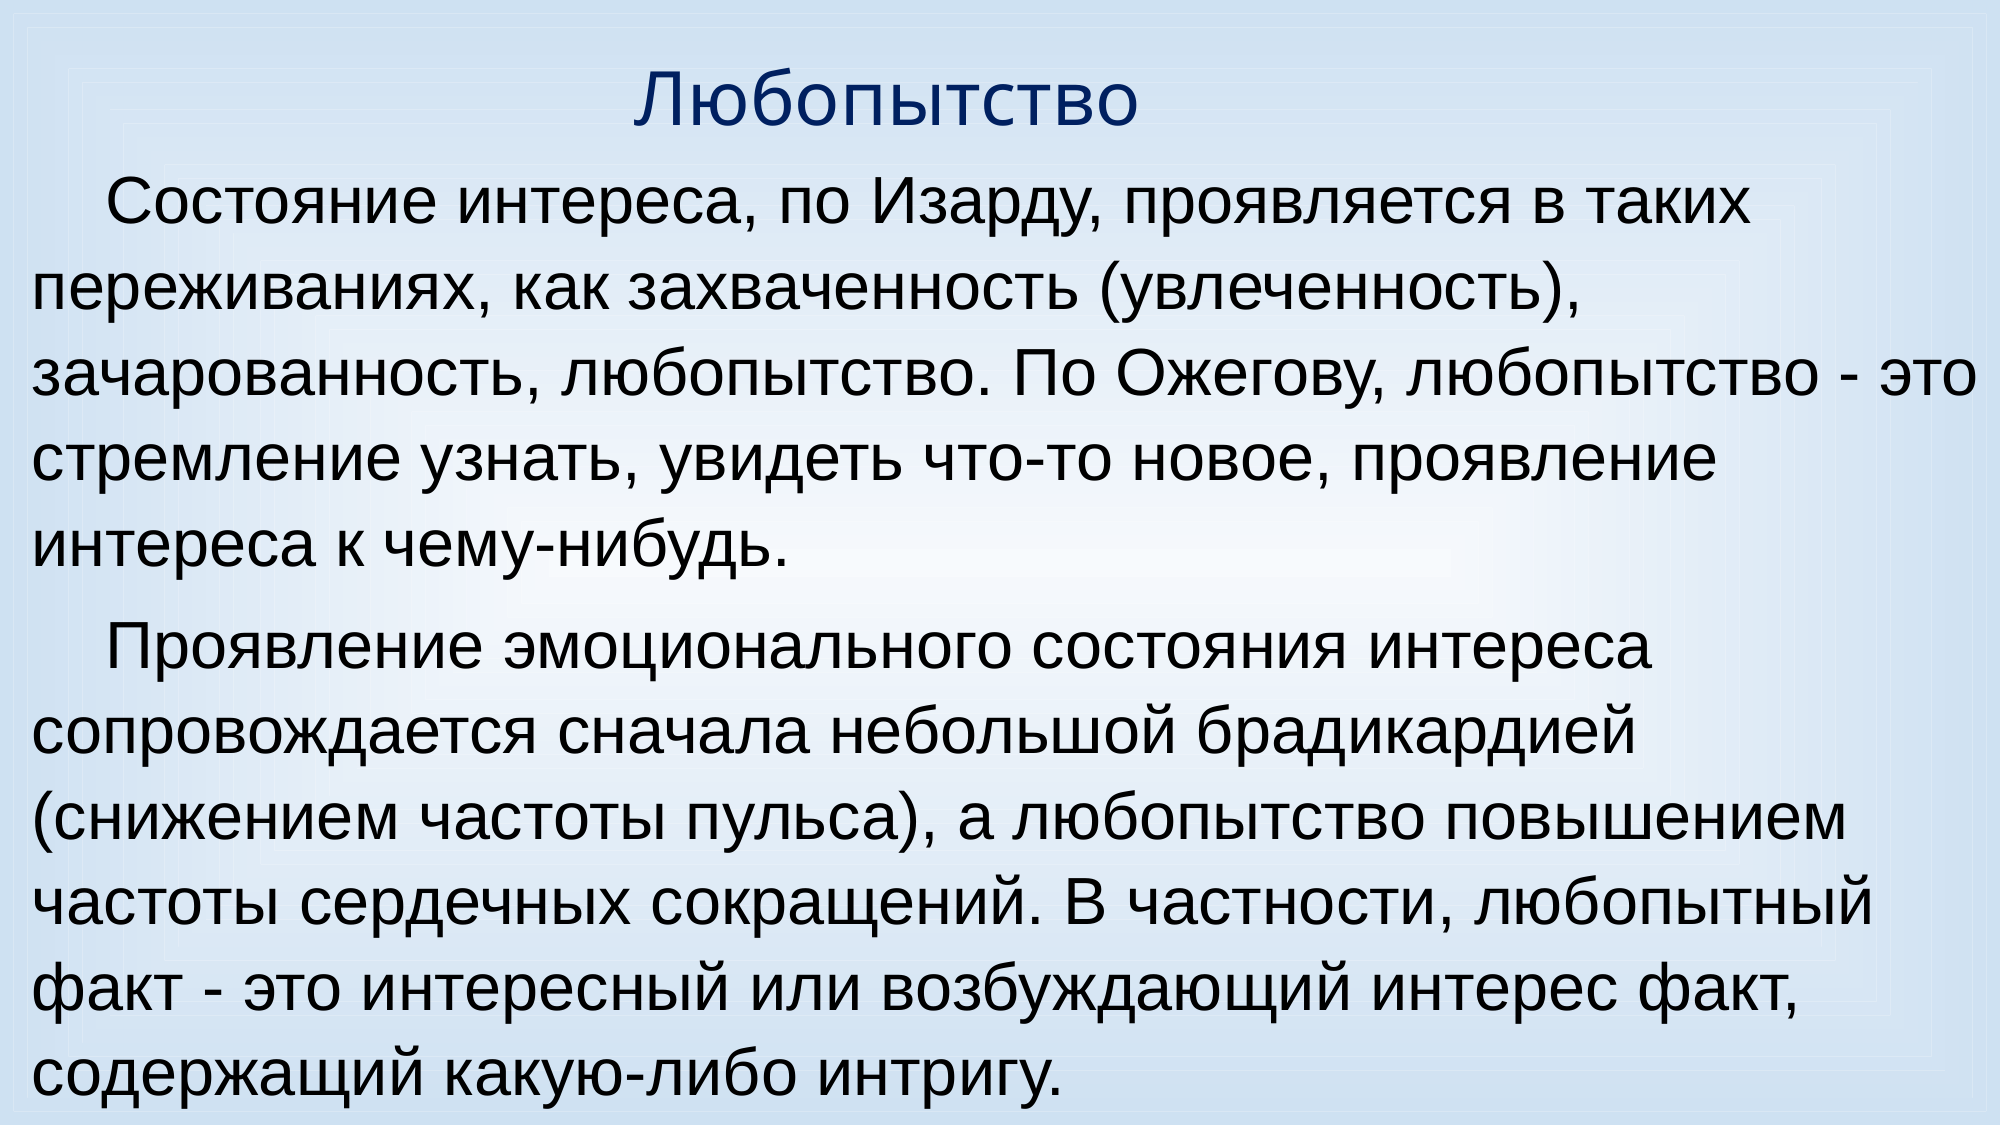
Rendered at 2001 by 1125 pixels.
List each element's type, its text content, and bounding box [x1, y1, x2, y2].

text_box Состояние интереса, по Изарду, проявляется в таких переживаниях, как захваченность (увлеченность), зачарованность, любопытство. По Ожегову, любопытство - это стремление узнать, увидеть что-то новое, проявление интереса к чему-нибудь. Проявление эмоционального состояния интереса сопровождается сначала небольшой брадикардией (снижением частоты пульса), а любопытство повышением частоты сердечных сокращений. В частности, любопытный факт - это интересный или возбуждающий интерес факт, содержащий какую-либо интригу. [17, 144, 2000, 1125]
text_box Любопытство [545, 36, 1322, 148]
